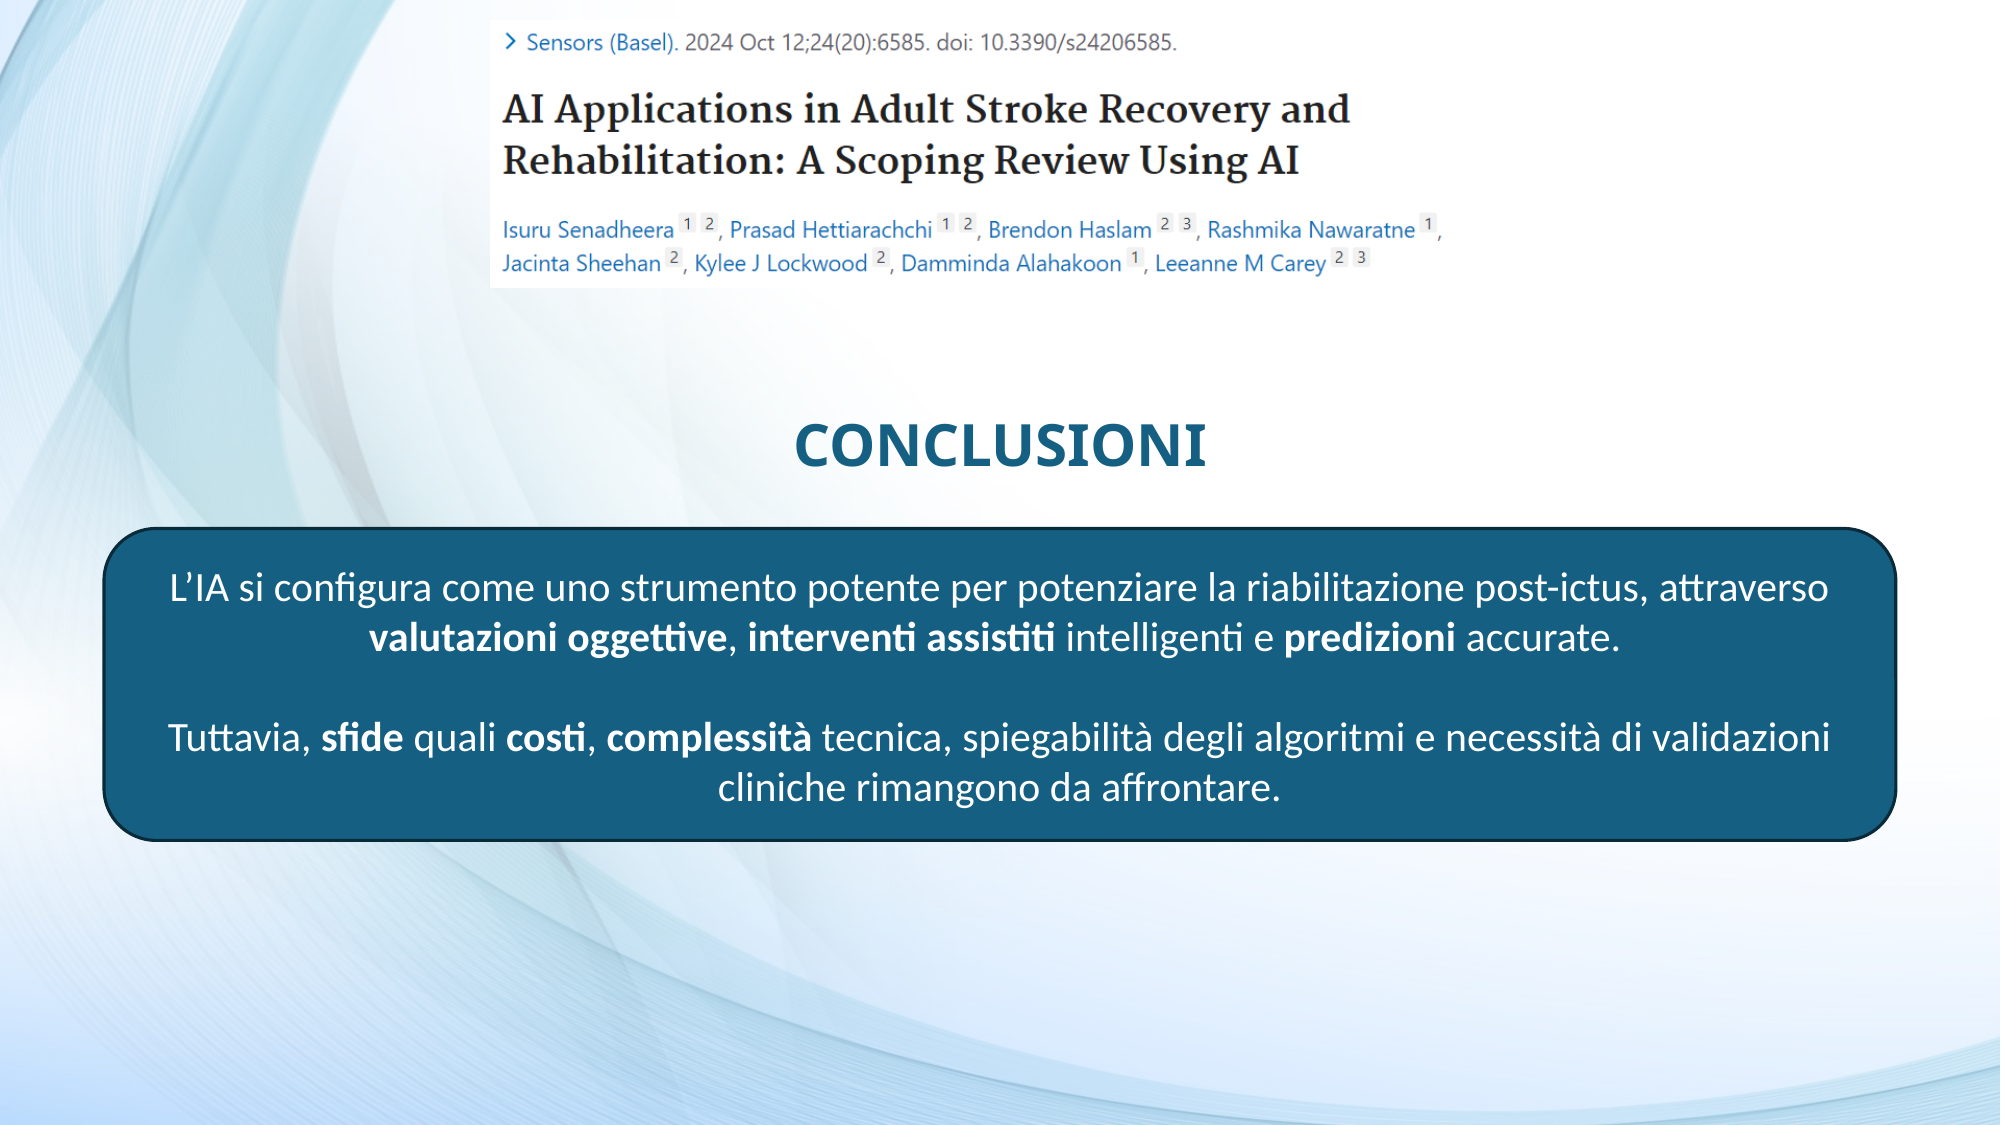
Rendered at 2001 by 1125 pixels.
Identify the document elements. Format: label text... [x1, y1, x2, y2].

list CONCLUSIONI [187, 408, 1813, 503]
picture [489, 20, 1511, 289]
text_box L’IA si configura come uno strumento potente per potenziare la riabilitazione post-ictus, attraverso valutazioni oggettive, interventi assistiti intelligenti e predizioni accurate. Tuttavia, sfide quali costi, complessità tecnica, spiegabilità degli algoritmi e necessità di validazioni cliniche rimangono da affrontare. [102, 526, 1898, 842]
